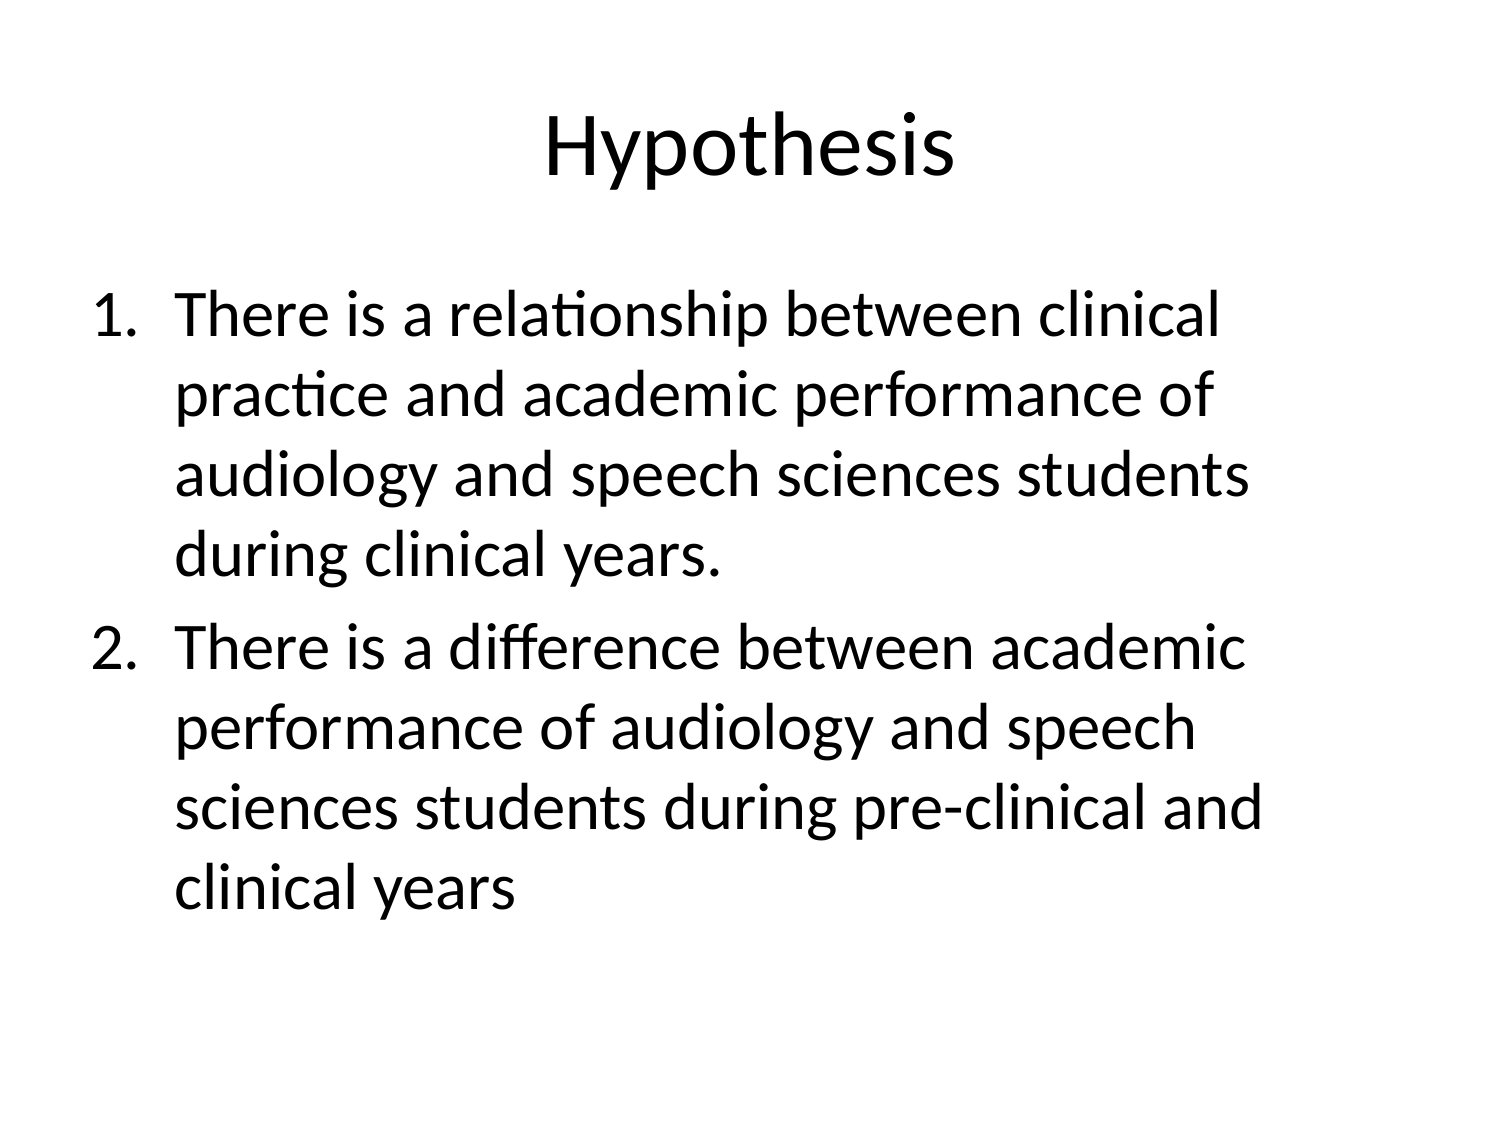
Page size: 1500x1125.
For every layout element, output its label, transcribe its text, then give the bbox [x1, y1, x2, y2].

list There is a relationship between clinical practice and academic performance of audiology and speech sciences students during clinical years. There is a difference between academic performance of audiology and speech sciences students during pre-clinical and clinical years [75, 262, 1425, 1005]
title Hypothesis [75, 45, 1425, 233]
